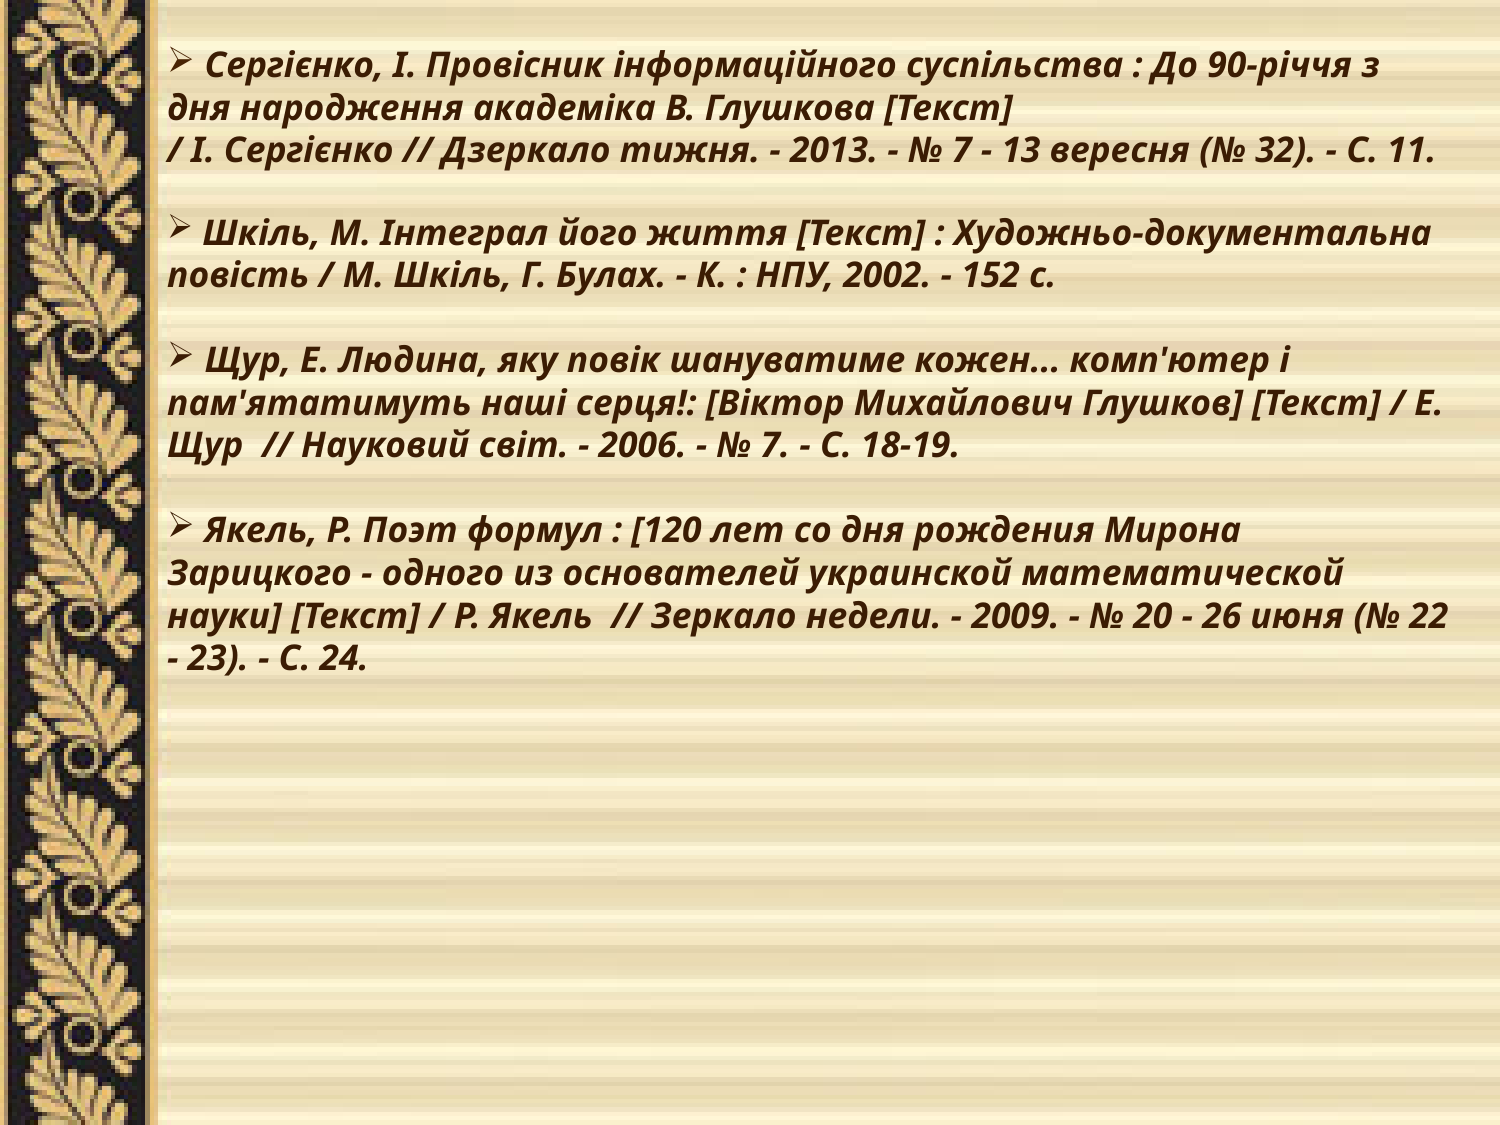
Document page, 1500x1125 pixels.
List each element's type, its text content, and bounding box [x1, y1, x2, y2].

picture [0, 0, 1500, 1125]
text_box Сергієнко, І. Провісник інформаційного суспільства : До 90-річчя з дня народження академіка В. Глушкова [Текст] / І. Сергієнко // Дзеркало тижня. - 2013. - № 7 - 13 вересня (№ 32). - С. 11. Шкіль, М. Інтеграл його життя [Текст] : Художньо-документальна повість / М. Шкіль, Г. Булах. - К. : НПУ, 2002. - 152 с. Щур, Е. Людина, яку повік шануватиме кожен... комп'ютер і пам'ятатимуть наші серця!: [Віктор Михайлович Глушков] [Текст] / Е. Щур // Науковий світ. - 2006. - № 7. - С. 18-19. Якель, Р. Поэт формул : [120 лет со дня рождения Мирона Зарицкого - одного из основателей украинской математической науки] [Текст] / Р. Якель // Зеркало недели. - 2009. - № 20 - 26 июня (№ 22 - 23). - С. 24. [152, 35, 1465, 685]
